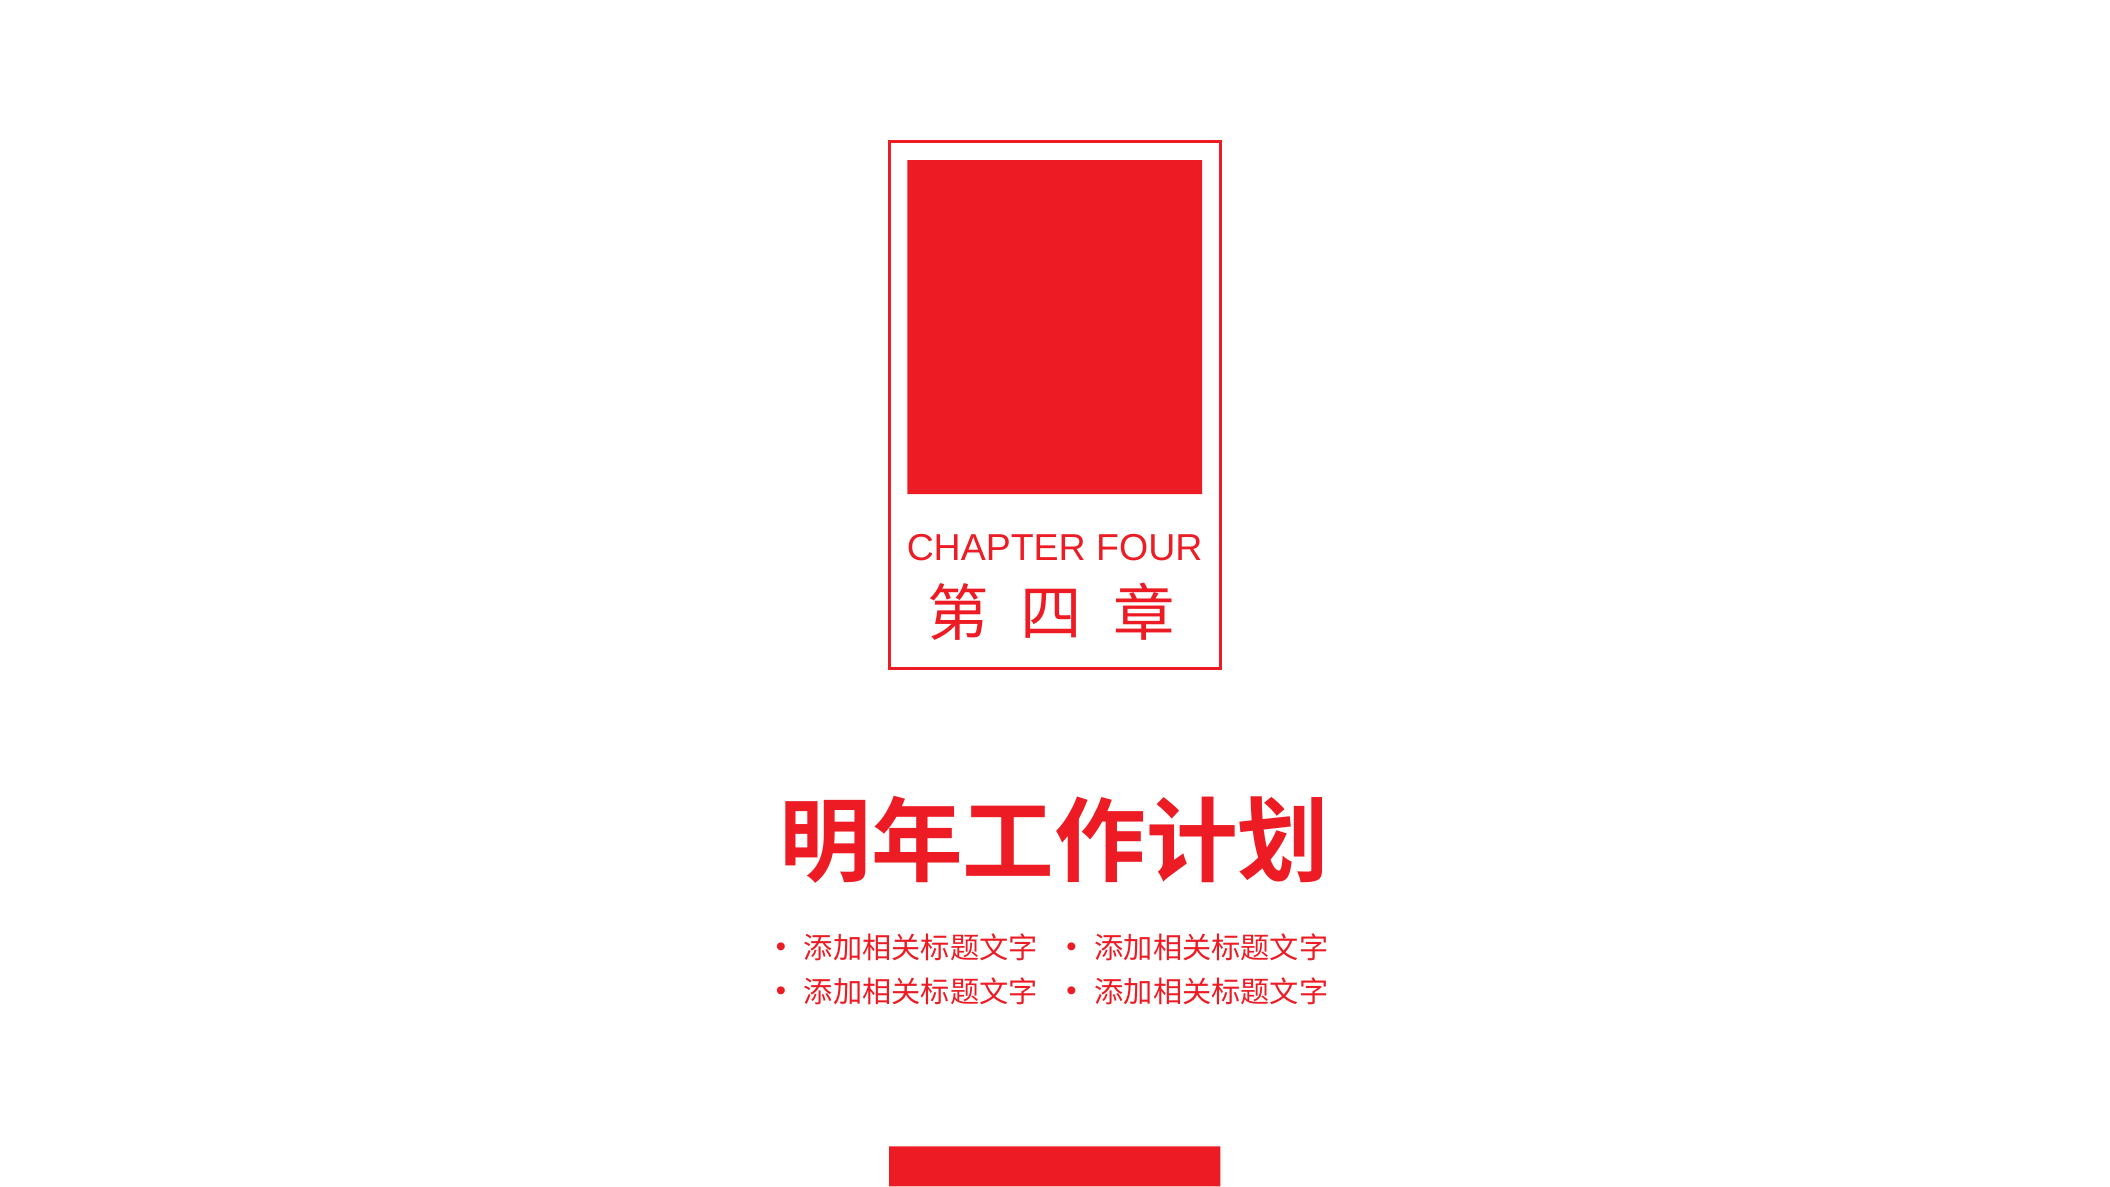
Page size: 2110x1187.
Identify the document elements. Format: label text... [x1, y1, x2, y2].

text_box 添加相关标题文字 [775, 928, 1039, 965]
text_box 添加相关标题文字 [1066, 928, 1329, 965]
text_box [889, 141, 1221, 669]
text_box 第 四 章 [927, 573, 1176, 648]
text_box 添加相关标题文字 [775, 973, 1039, 1009]
text_box [907, 160, 1203, 495]
text_box CHAPTER FOUR [899, 509, 1210, 569]
text_box 明年工作计划 [729, 782, 1380, 893]
text_box [889, 1146, 1221, 1187]
text_box 添加相关标题文字 [1066, 973, 1329, 1009]
